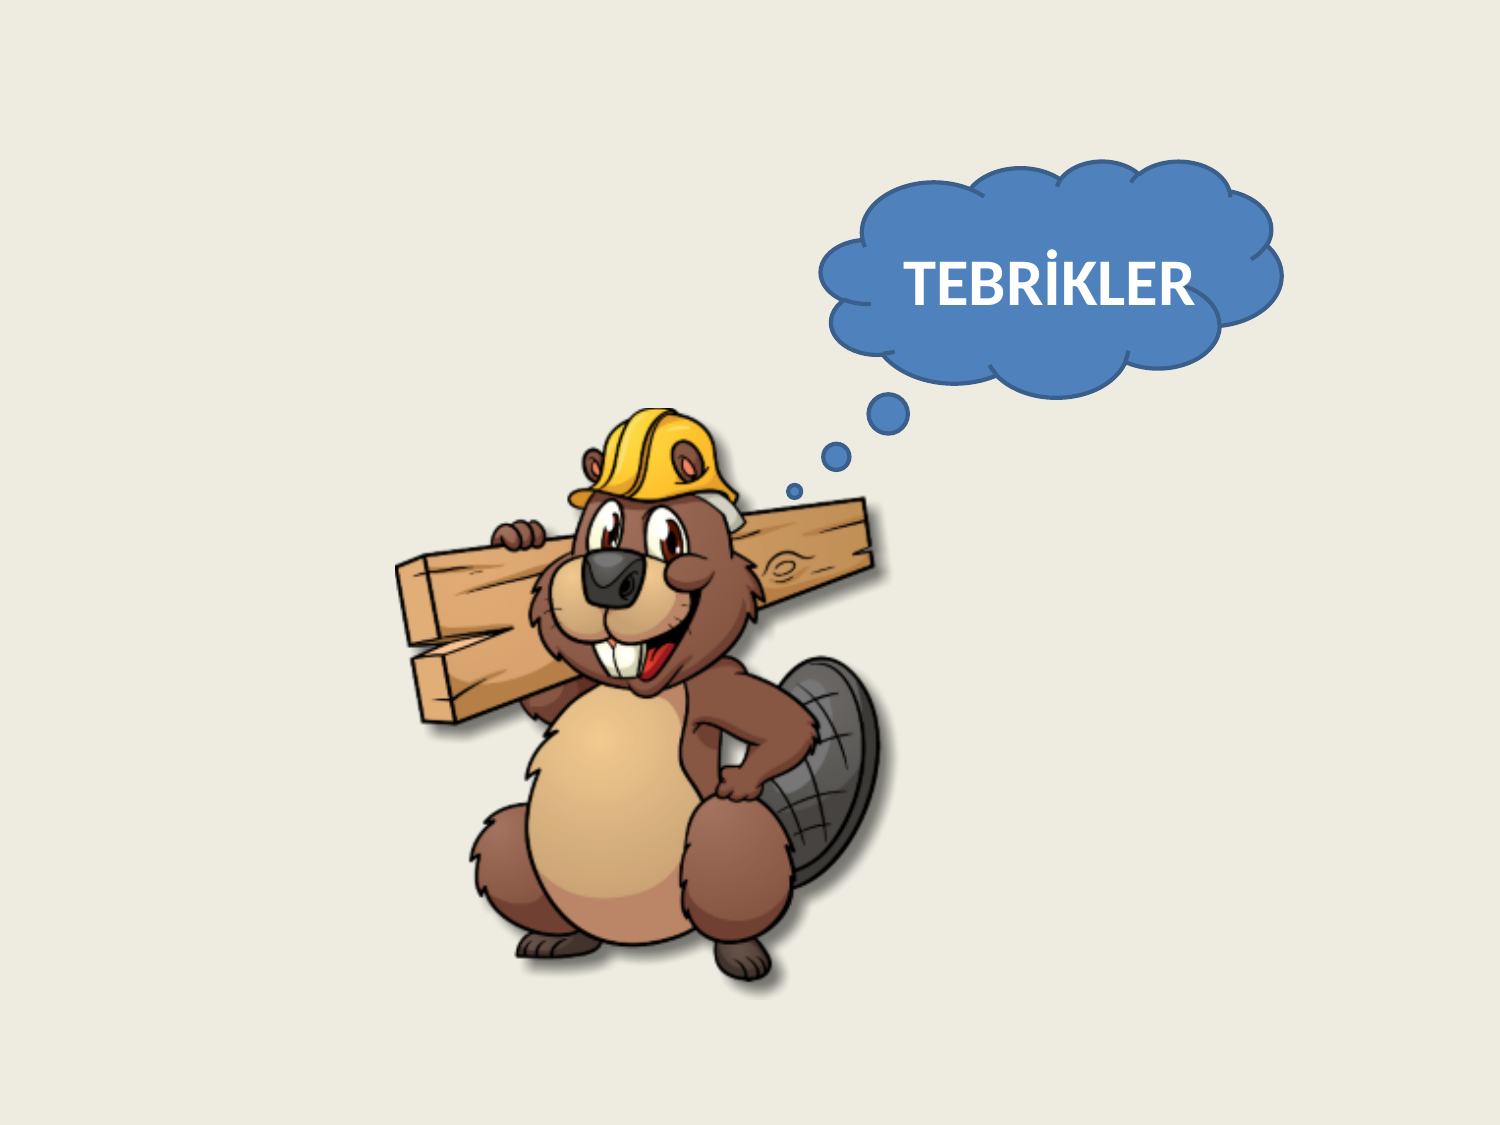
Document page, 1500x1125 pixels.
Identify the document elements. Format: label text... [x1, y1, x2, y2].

picture [395, 408, 901, 1000]
text_box [900, 372, 1122, 400]
text_box [867, 392, 910, 428]
text_box [971, 159, 1229, 184]
text_box [906, 180, 962, 184]
title TEBRİKLER [879, 184, 1235, 372]
text_box [1235, 190, 1284, 326]
text_box [818, 197, 879, 358]
